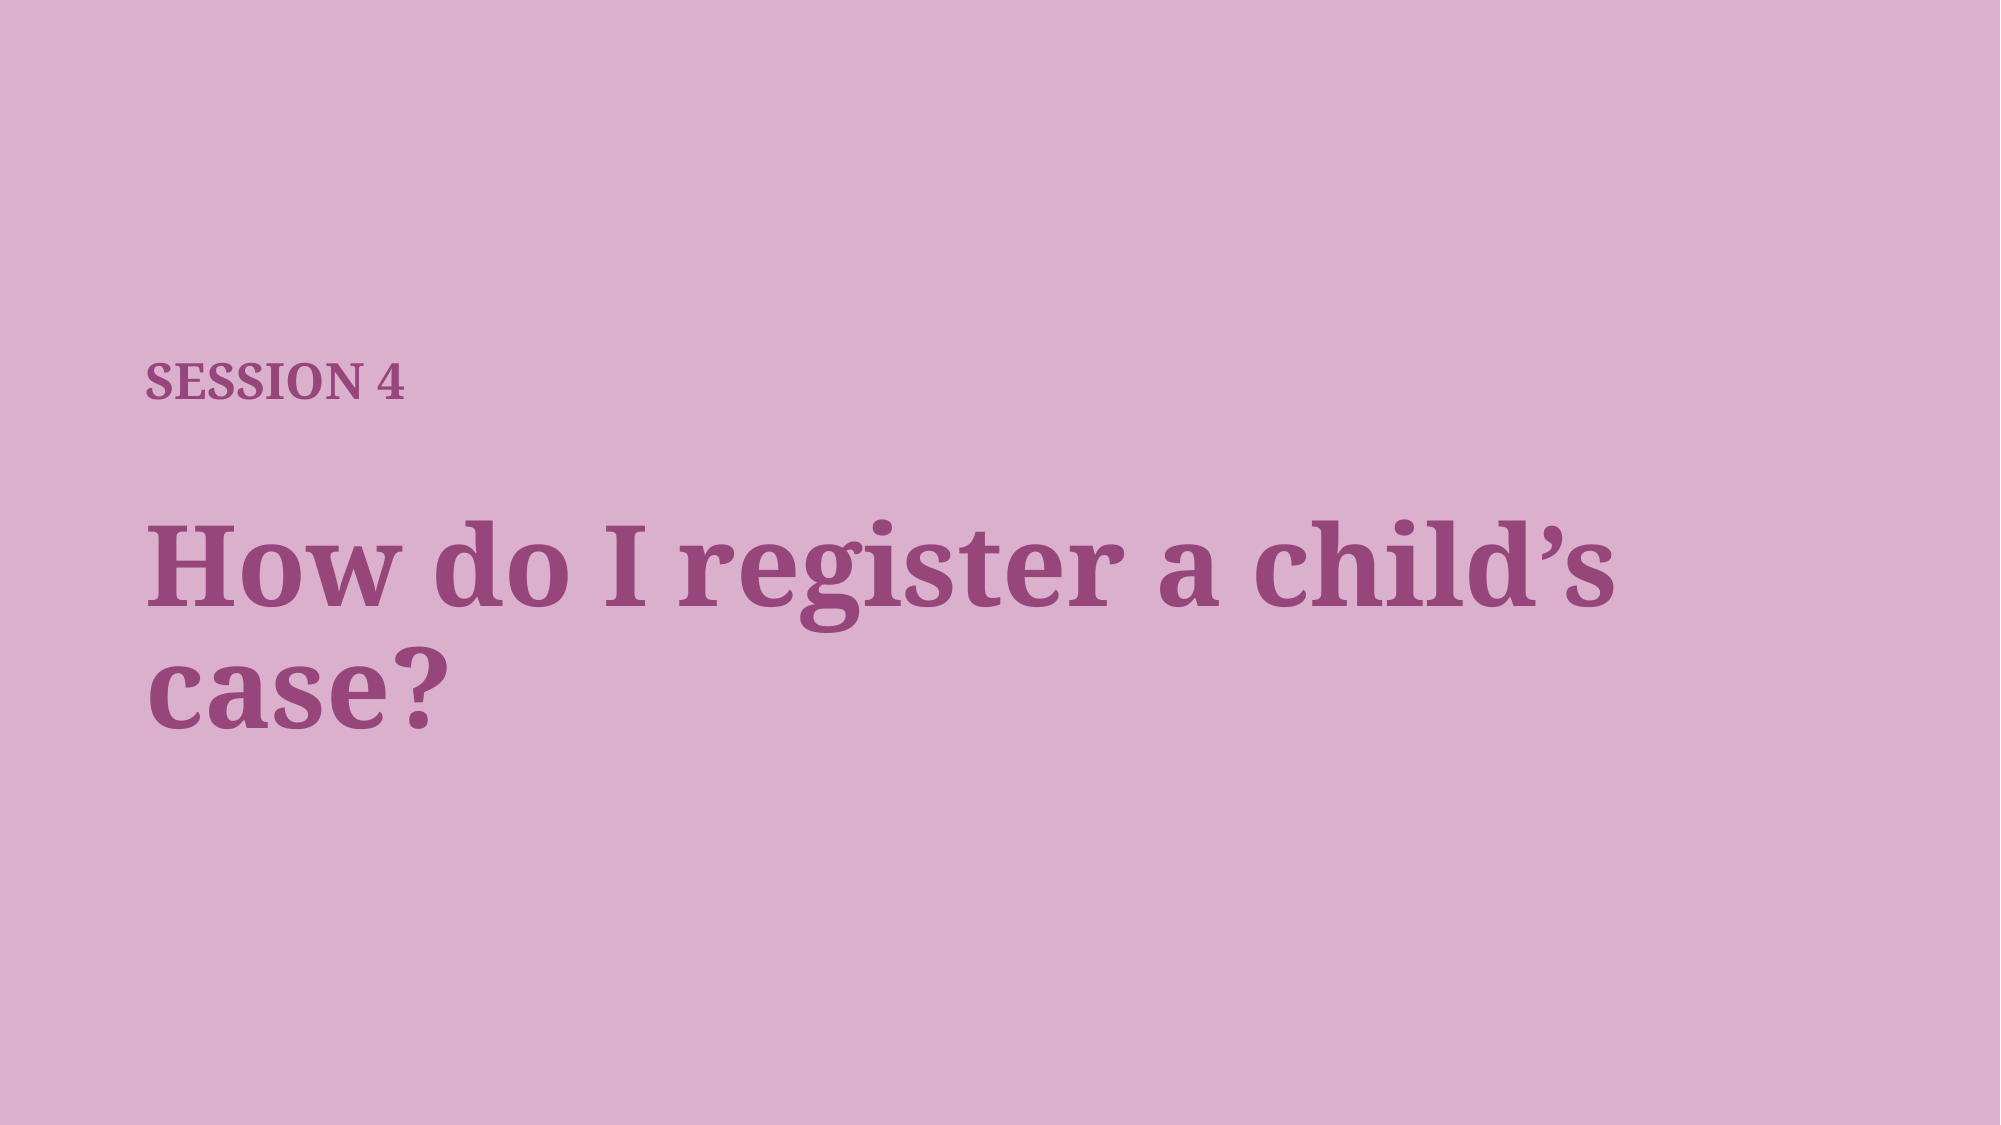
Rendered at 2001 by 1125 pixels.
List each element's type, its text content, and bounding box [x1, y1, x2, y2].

text_box SESSION 4 How do I register a child’s case? [130, 508, 1792, 601]
